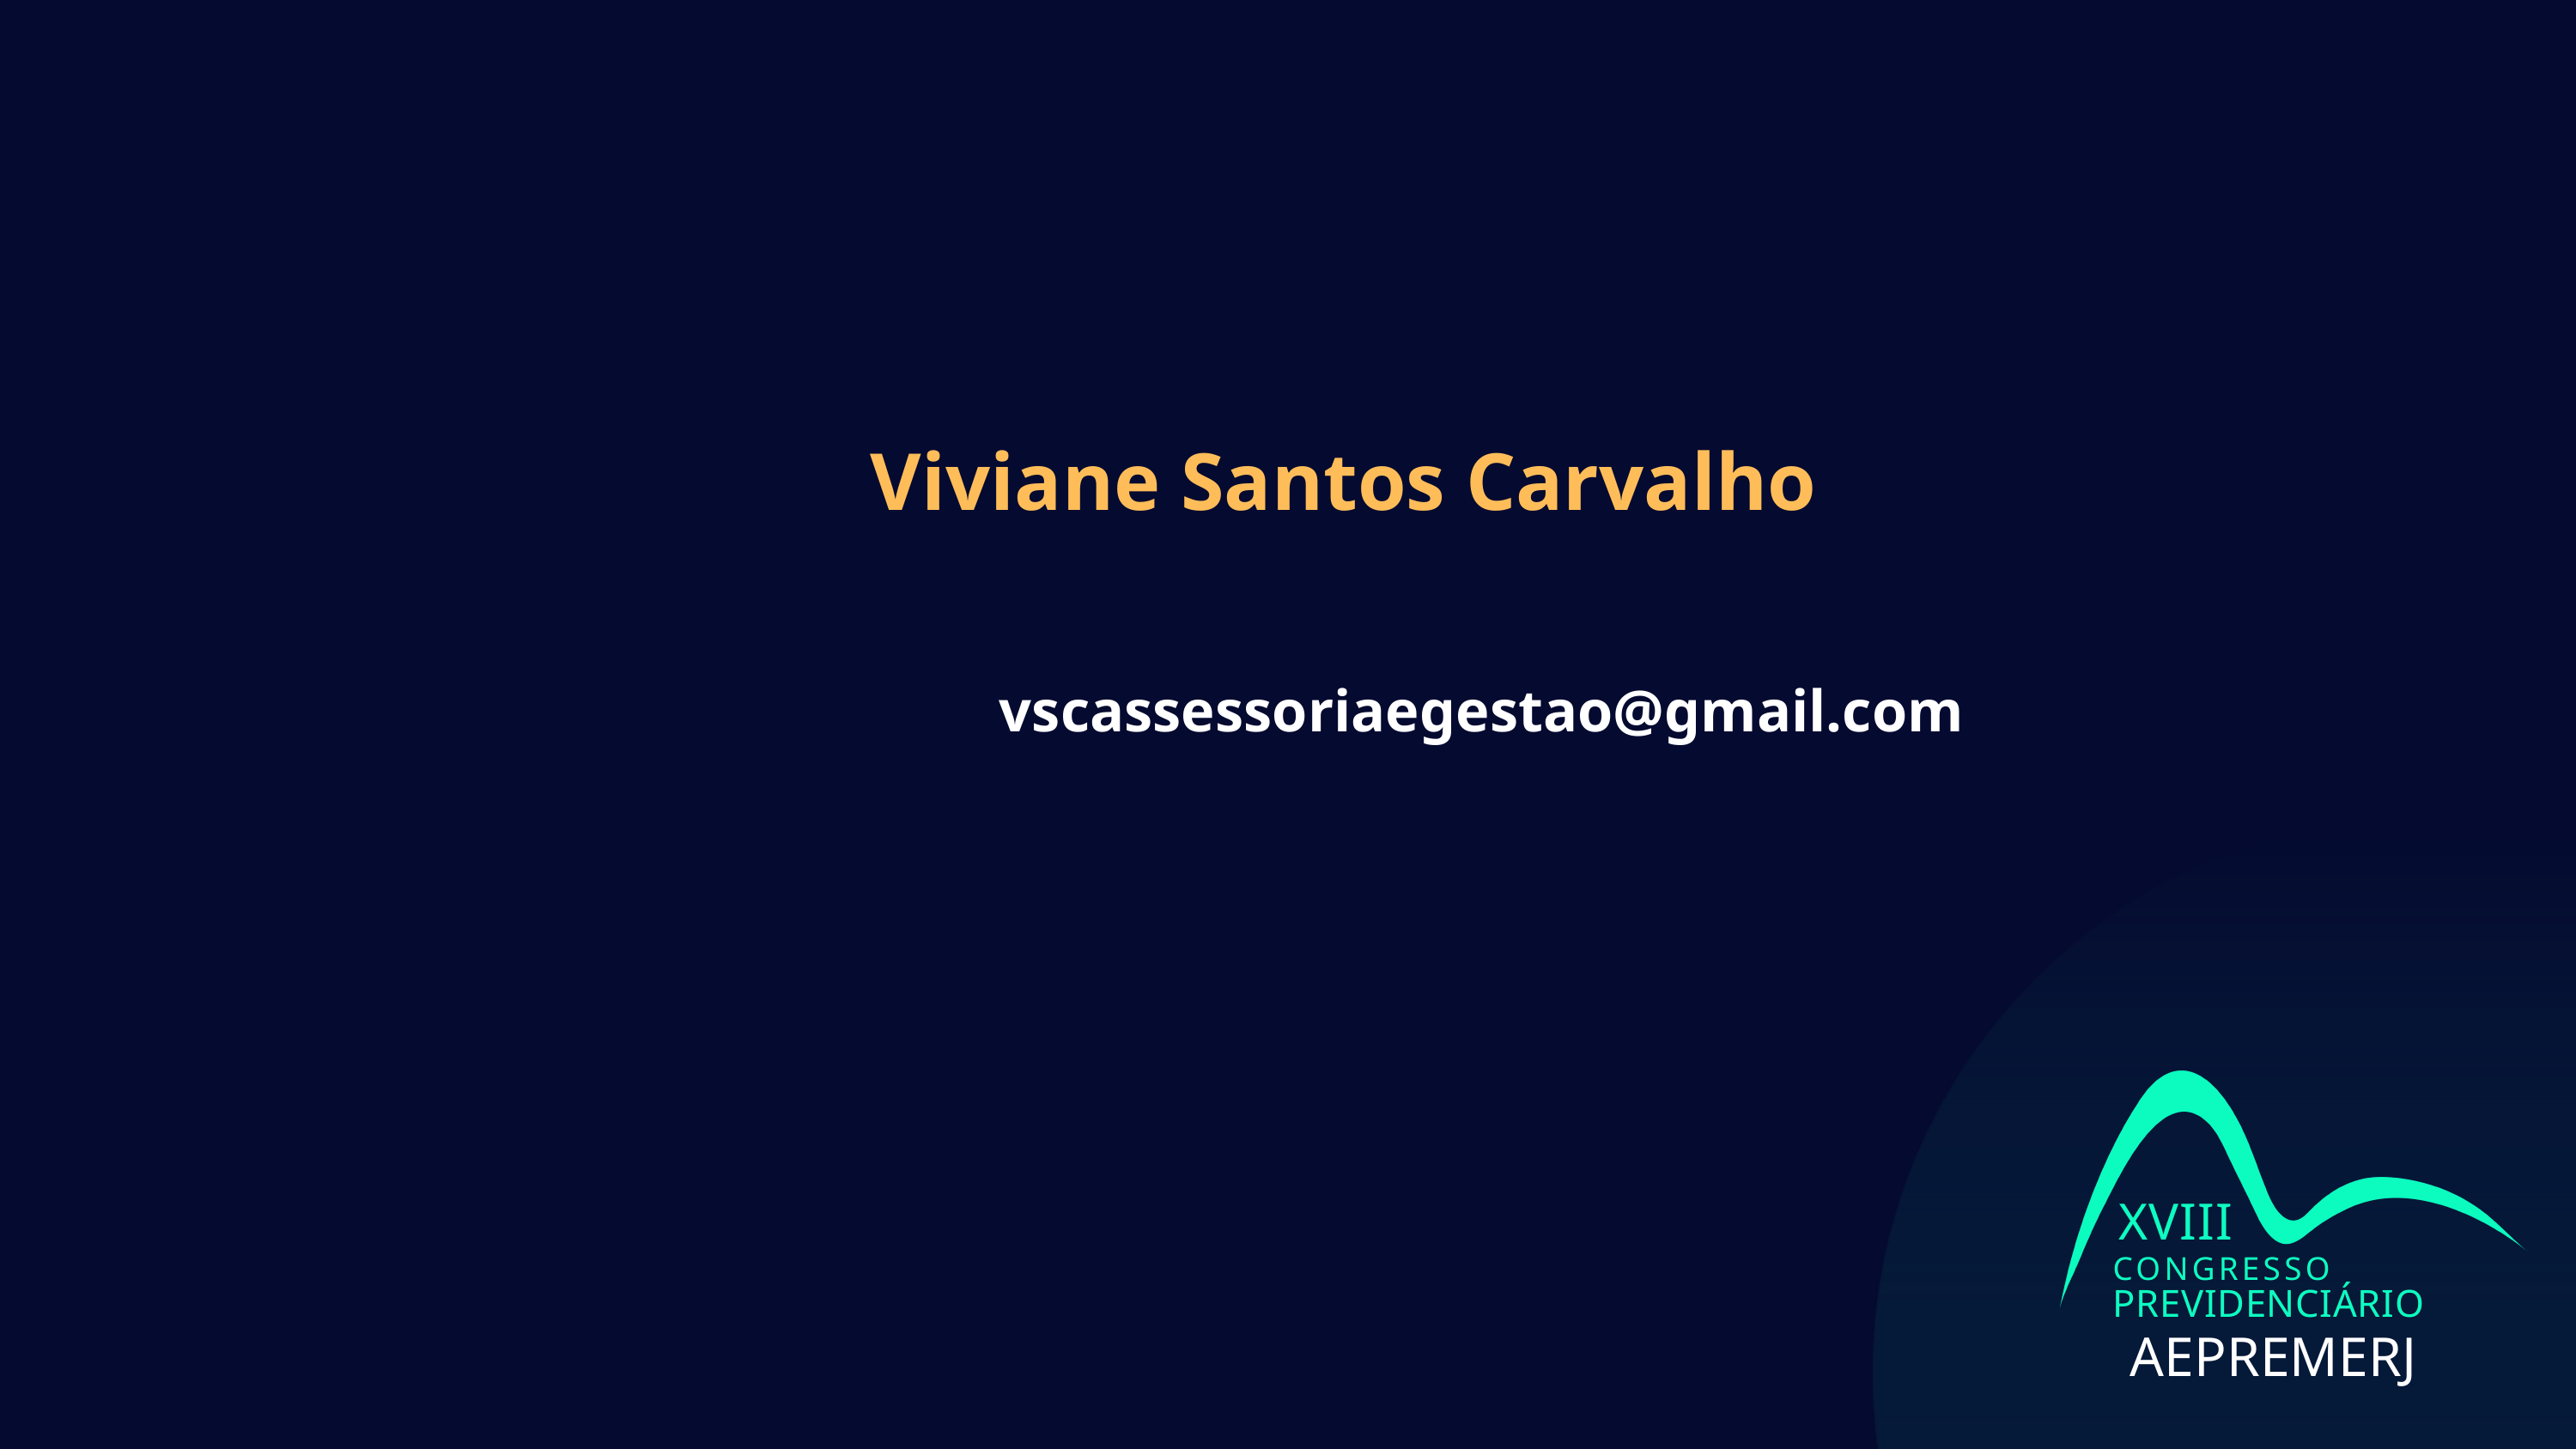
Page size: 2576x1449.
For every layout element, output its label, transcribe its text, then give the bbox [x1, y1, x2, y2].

text_box [1873, 815, 2576, 1449]
text_box Viviane Santos Carvalho vscassessoriaegestao@gmail.com [214, 281, 2179, 1422]
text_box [2059, 1070, 2529, 1400]
